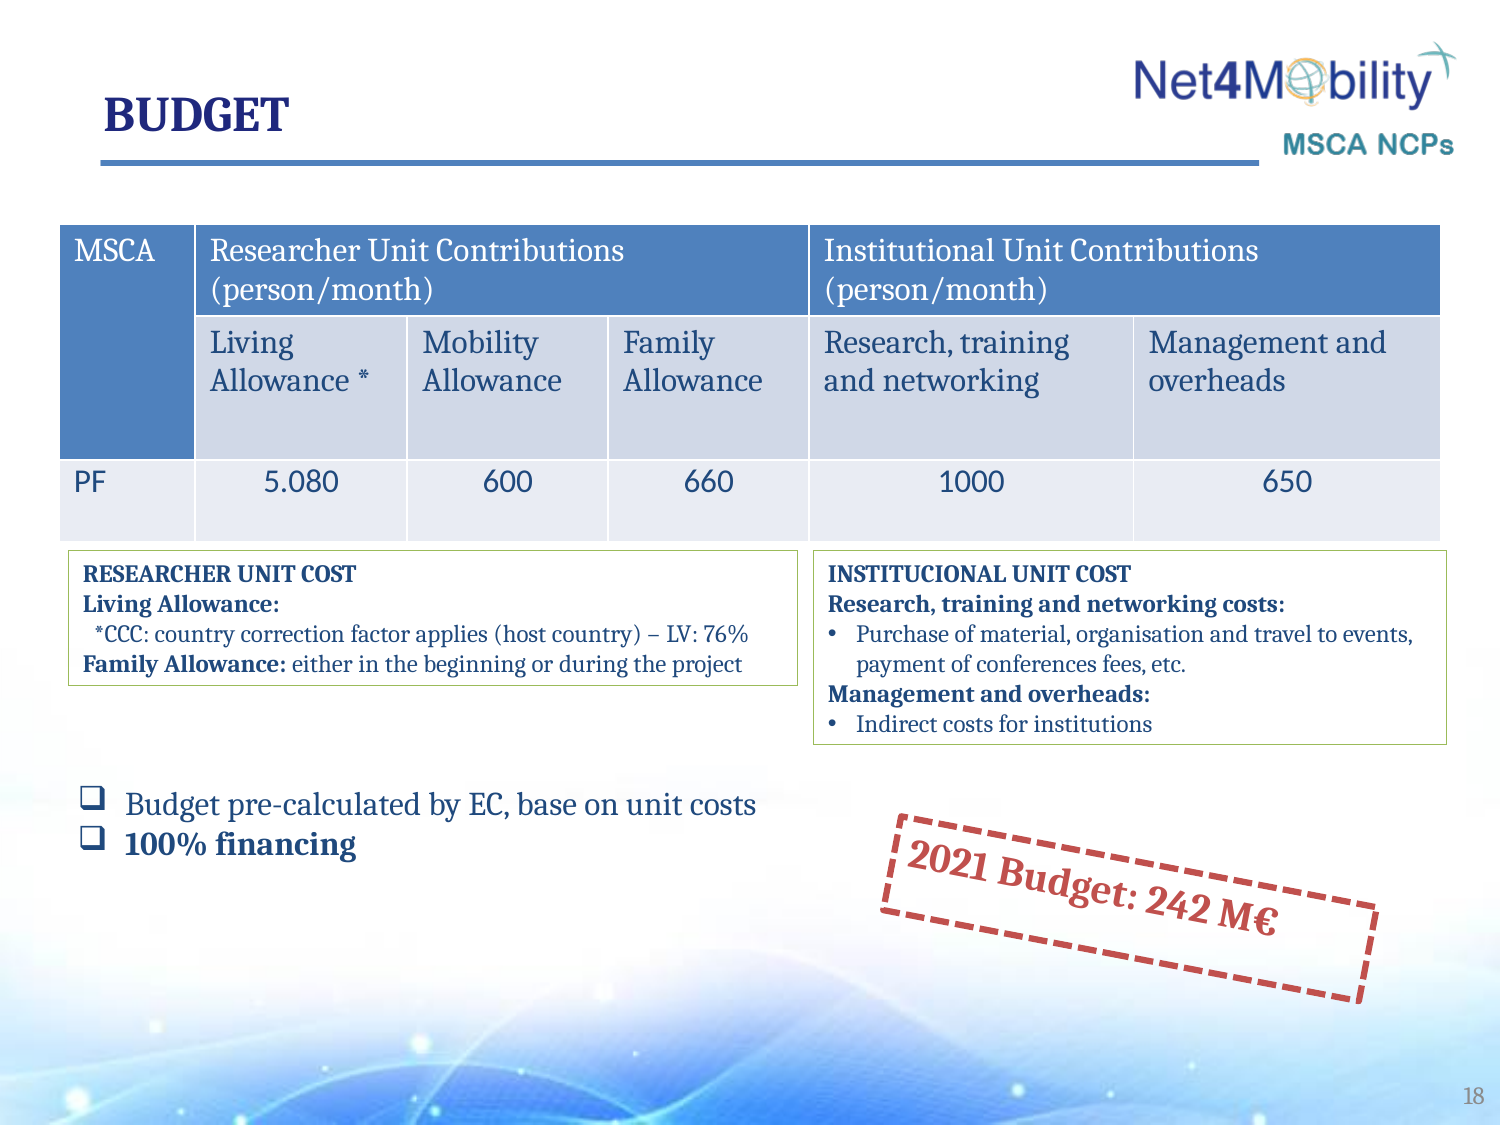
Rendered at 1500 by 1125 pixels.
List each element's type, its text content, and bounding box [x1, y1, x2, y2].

picture [0, 0, 1500, 1125]
table_header Researcher Unit Contributions (person/month) [196, 225, 808, 315]
table_cell Mobility Allowance [408, 317, 607, 459]
table_cell 5.080 [196, 461, 406, 541]
table_cell 600 [408, 461, 607, 541]
table_cell Family Allowance [609, 317, 808, 459]
text_box INSTITUCIONAL UNIT COST Research, training and networking costs: Purchase of material, organisation and travel to events, payment of conferences fees, etc. Management and overheads: Indirect costs for institutions [813, 550, 1447, 745]
table_header Institutional Unit Contributions (person/month) [810, 225, 1440, 315]
table_header MSCA [60, 225, 194, 459]
text_box 2021 Budget: 242 M€ [883, 816, 1377, 1002]
table_cell 1000 [810, 461, 1133, 541]
text_box 18 [1149, 1065, 1500, 1125]
table_cell Research, training and networking [810, 317, 1133, 459]
table_cell PF [60, 461, 194, 541]
table_cell Management and overheads [1134, 317, 1440, 459]
table_cell Living Allowance * [196, 317, 406, 459]
text_box [74, 543, 1425, 994]
table_cell 650 [1134, 461, 1440, 541]
text_box Budget pre-calculated by EC, base on unit costs 100% financing [63, 775, 912, 870]
table_cell 660 [609, 461, 808, 541]
text_box RESEARCHER UNIT COST Living Allowance: *CCC: country correction factor applies (host country) – LV: 76% Family Allowance: either in the beginning or during the project [68, 550, 798, 686]
text_box Budget [88, 74, 1107, 187]
